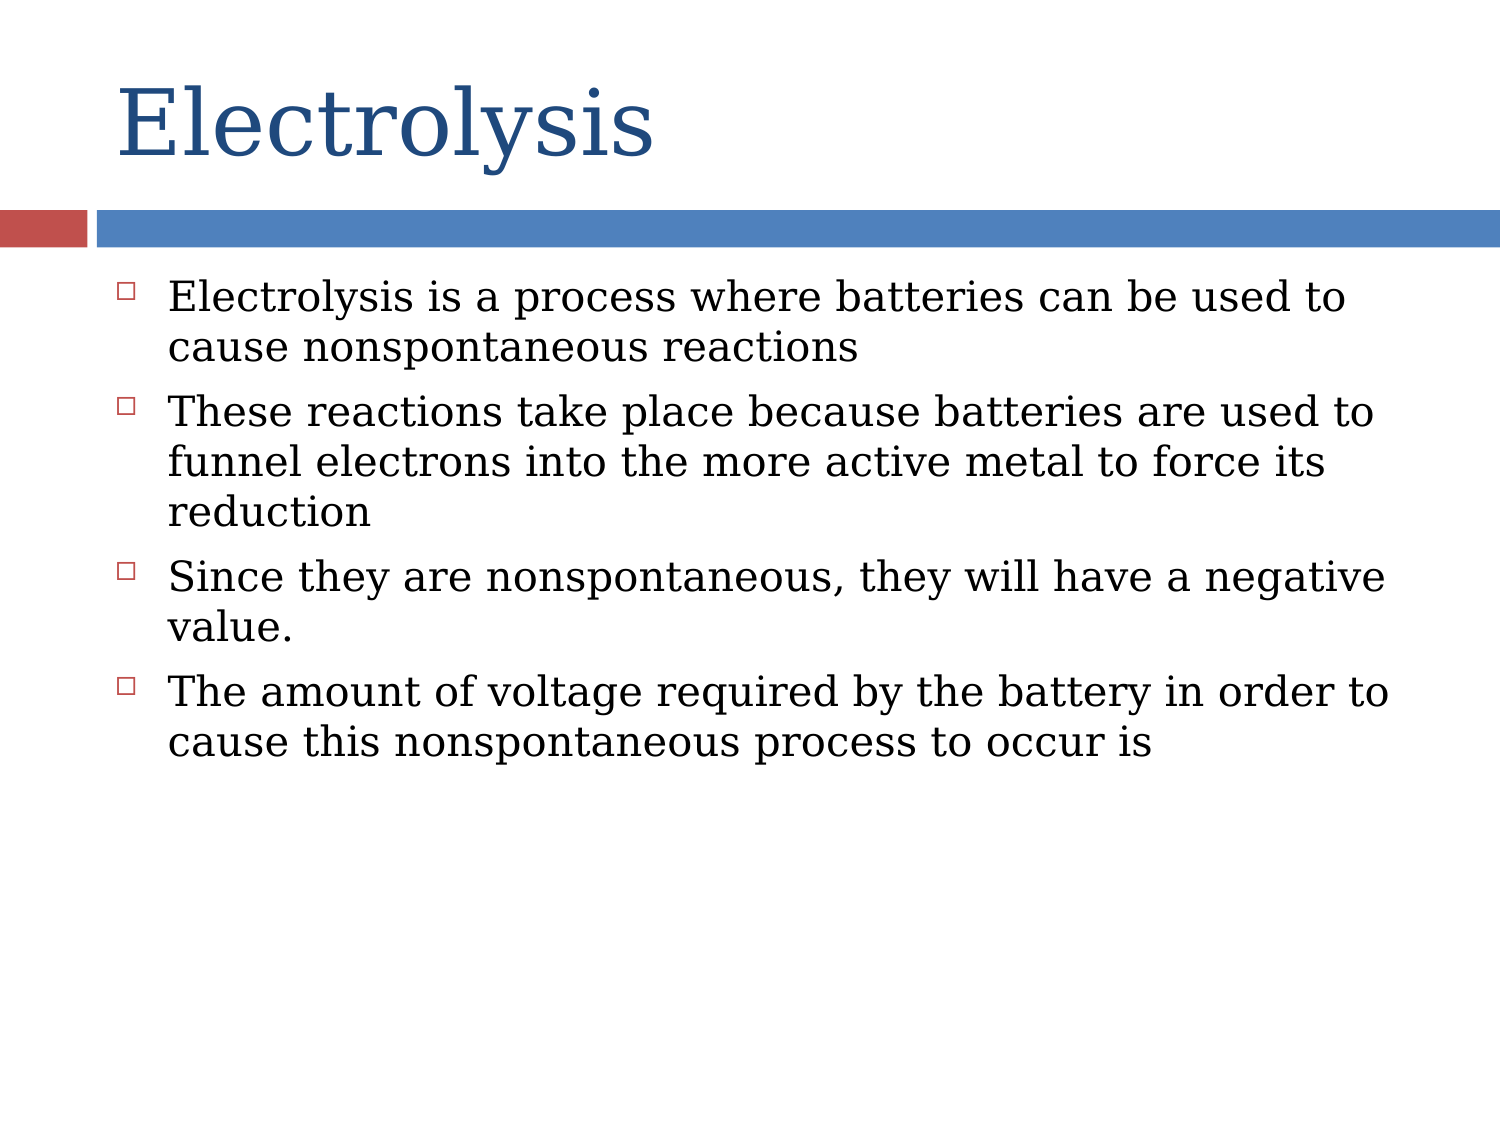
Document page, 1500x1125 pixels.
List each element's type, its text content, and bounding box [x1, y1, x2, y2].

title Electrolysis [100, 37, 1438, 200]
